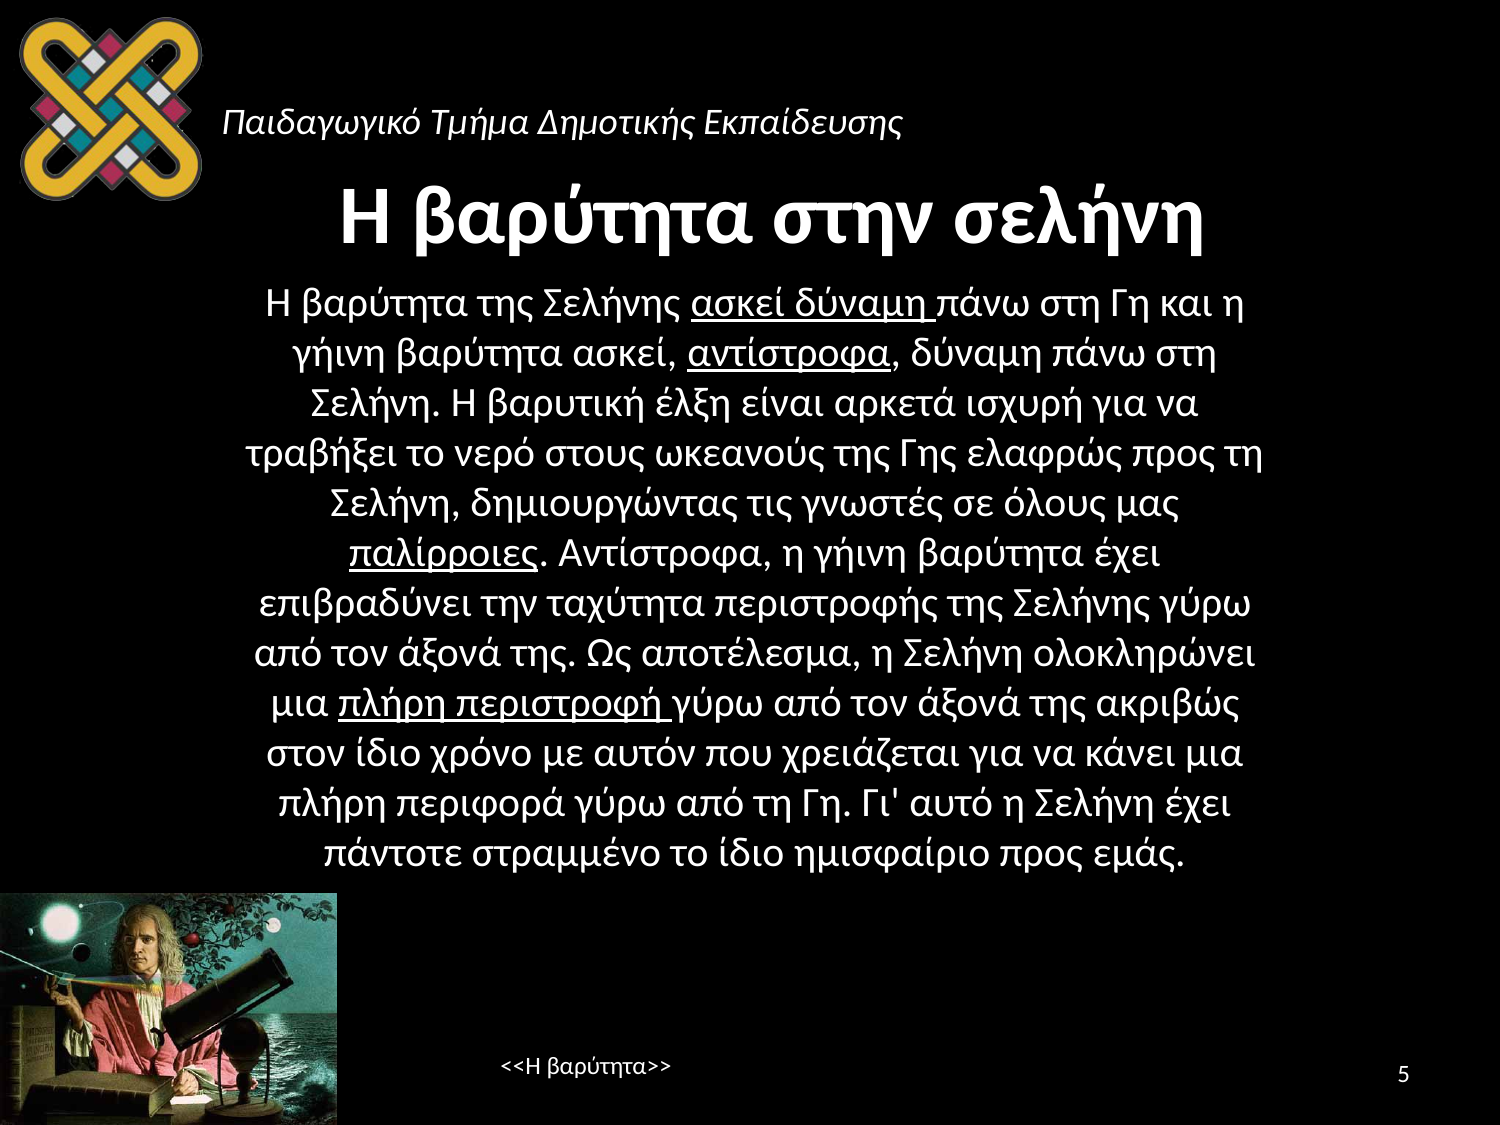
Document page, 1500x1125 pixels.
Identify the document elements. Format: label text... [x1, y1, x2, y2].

picture [0, 893, 337, 1125]
title Η βαρύτητα στην σελήνη [135, 90, 1411, 332]
picture [0, 0, 221, 220]
subtitle Η βαρύτητα της Σελήνης ασκεί δύναμη πάνω στη Γη και η γήινη βαρύτητα ασκεί, αντίστροφα, δύναμη πάνω στη Σελήνη. Η βαρυτική έλξη είναι αρκετά ισχυρή για να τραβήξει το νερό στους ωκεανούς της Γης ελαφρώς προς τη Σελήνη, δημιουργώντας τις γνωστές σε όλους μας παλίρροιες. Αντίστροφα, η γήινη βαρύτητα έχει επιβραδύνει την ταχύτητα περιστροφής της Σελήνης γύρω από τον άξονά της. Ως αποτέλεσμα, η Σελήνη ολοκληρώνει μια πλήρη περιστροφή γύρω από τον άξονά της ακριβώς στον ίδιο χρόνο με αυτόν που χρειάζεται για να κάνει μια πλήρη περιφορά γύρω από τη Γη. Γι' αυτό η Σελήνη έχει πάντοτε στραμμένο το ίδιο ημισφαίριο προς εμάς. [230, 267, 1281, 555]
slide_number 5 [1074, 1042, 1425, 1103]
footer <<Η βαρύτητα>> [339, 1023, 833, 1107]
